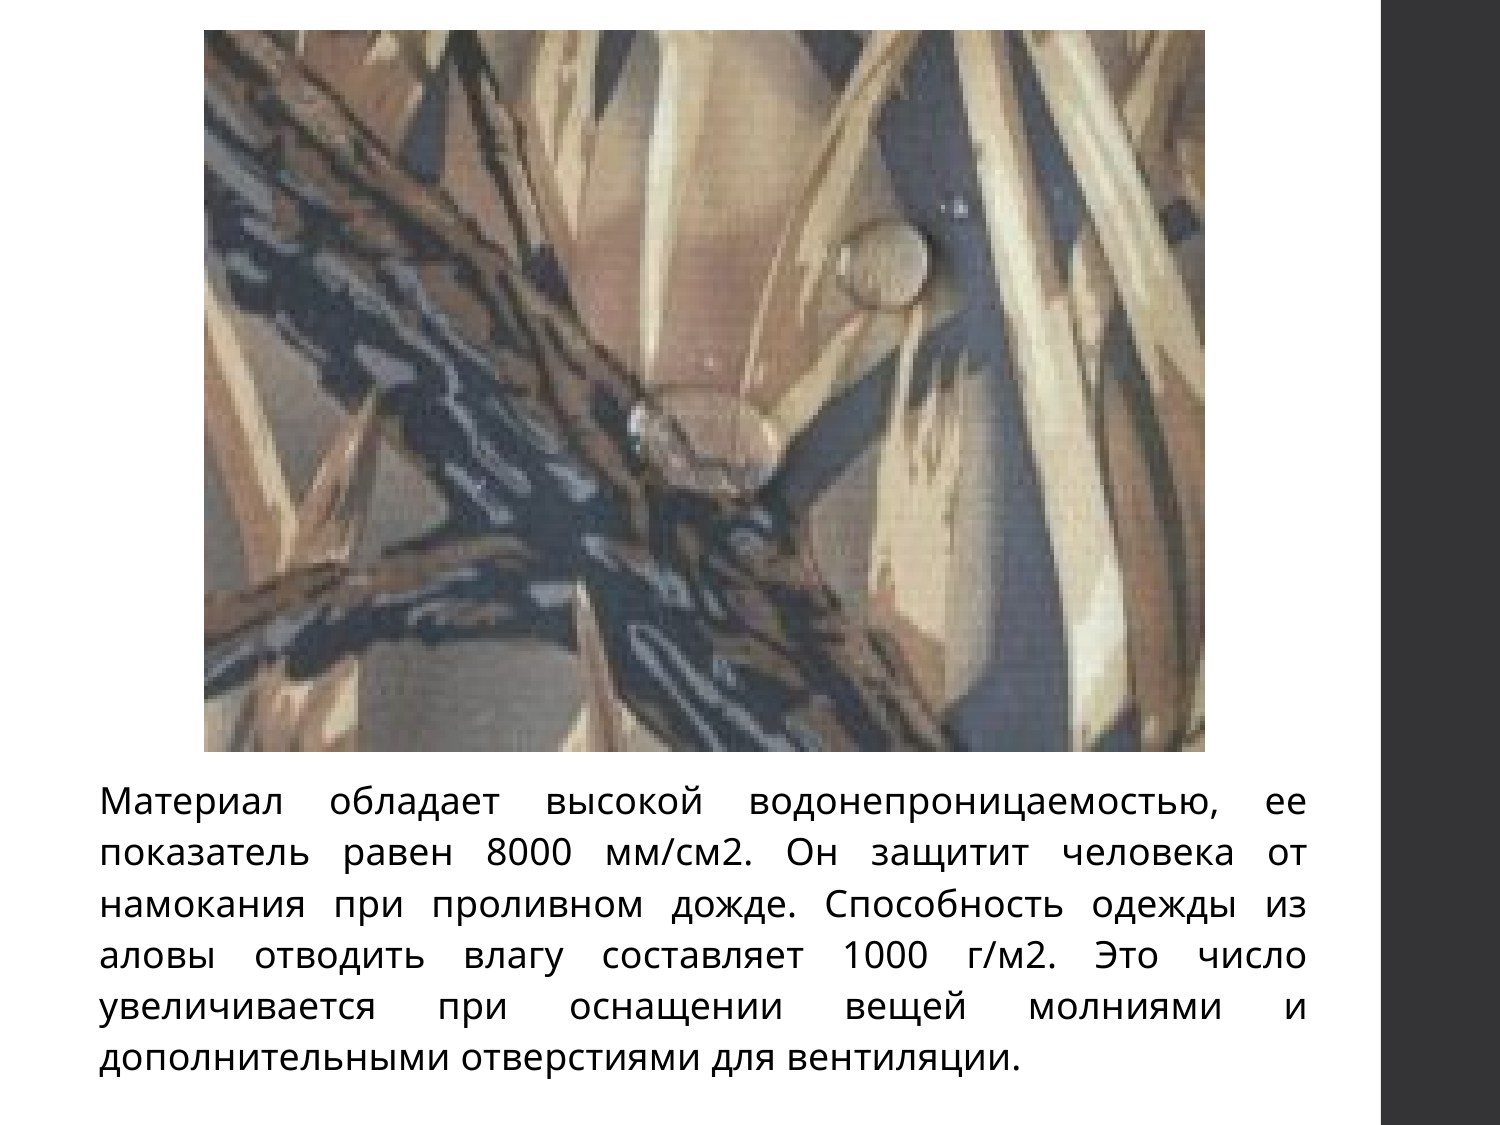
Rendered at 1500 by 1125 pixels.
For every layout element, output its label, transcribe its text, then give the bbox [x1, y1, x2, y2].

list Материал обладает высокой водонепроницаемостью, ее показатель равен 8000 мм/см2. Он защитит человека от намокания при проливном дожде. Способность одежды из аловы отводить влагу составляет 1000 г/м2. Это число увеличивается при оснащении вещей молниями и дополнительными отверстиями для вентиляции. [84, 763, 1325, 1094]
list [204, 30, 1205, 752]
